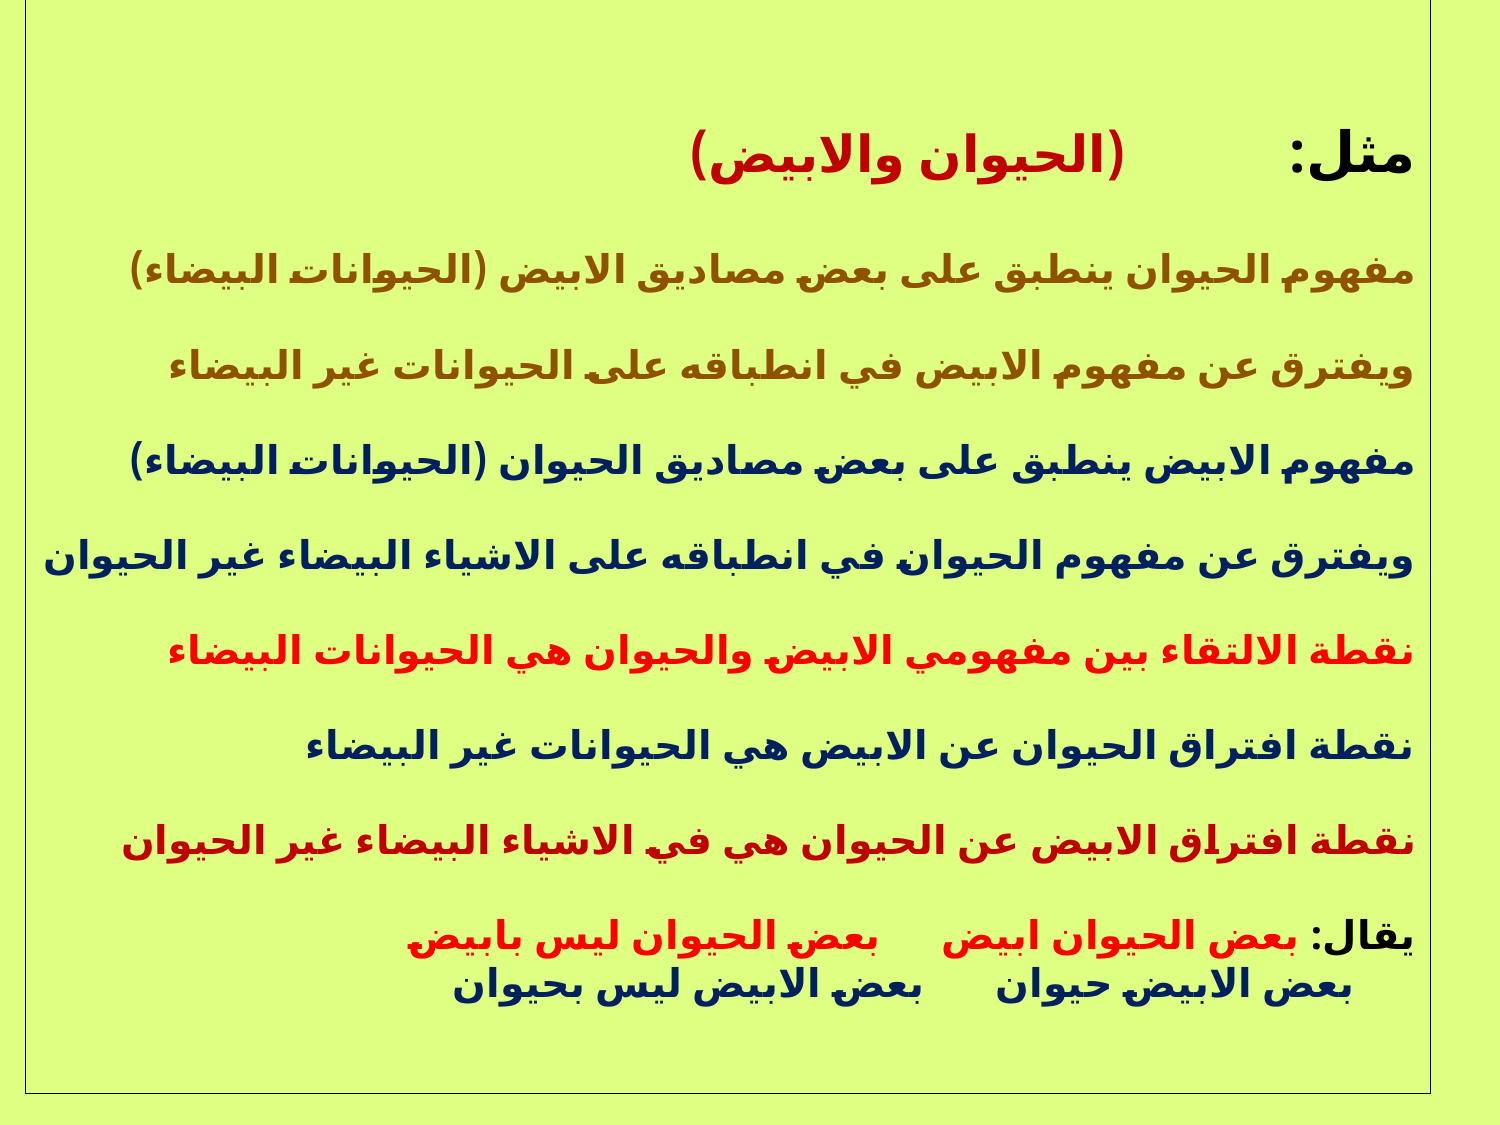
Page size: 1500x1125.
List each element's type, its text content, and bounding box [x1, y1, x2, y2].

text_box مثل: (الحيوان والابيض) مفهوم الحيوان ينطبق على بعض مصاديق الابيض (الحيوانات البيضاء) ويفترق عن مفهوم الابيض في انطباقه على الحيوانات غير البيضاء مفهوم الابيض ينطبق على بعض مصاديق الحيوان (الحيوانات البيضاء) ويفترق عن مفهوم الحيوان في انطباقه على الاشياء البيضاء غير الحيوان نقطة الالتقاء بين مفهومي الابيض والحيوان هي الحيوانات البيضاء نقطة افتراق الحيوان عن الابيض هي الحيوانات غير البيضاء نقطة افتراق الابيض عن الحيوان هي في الاشياء البيضاء غير الحيوان يقال: بعض الحيوان ابيض بعض الحيوان ليس بابيض بعض الابيض حيوان بعض الابيض ليس بحيوان [25, 0, 1431, 1094]
